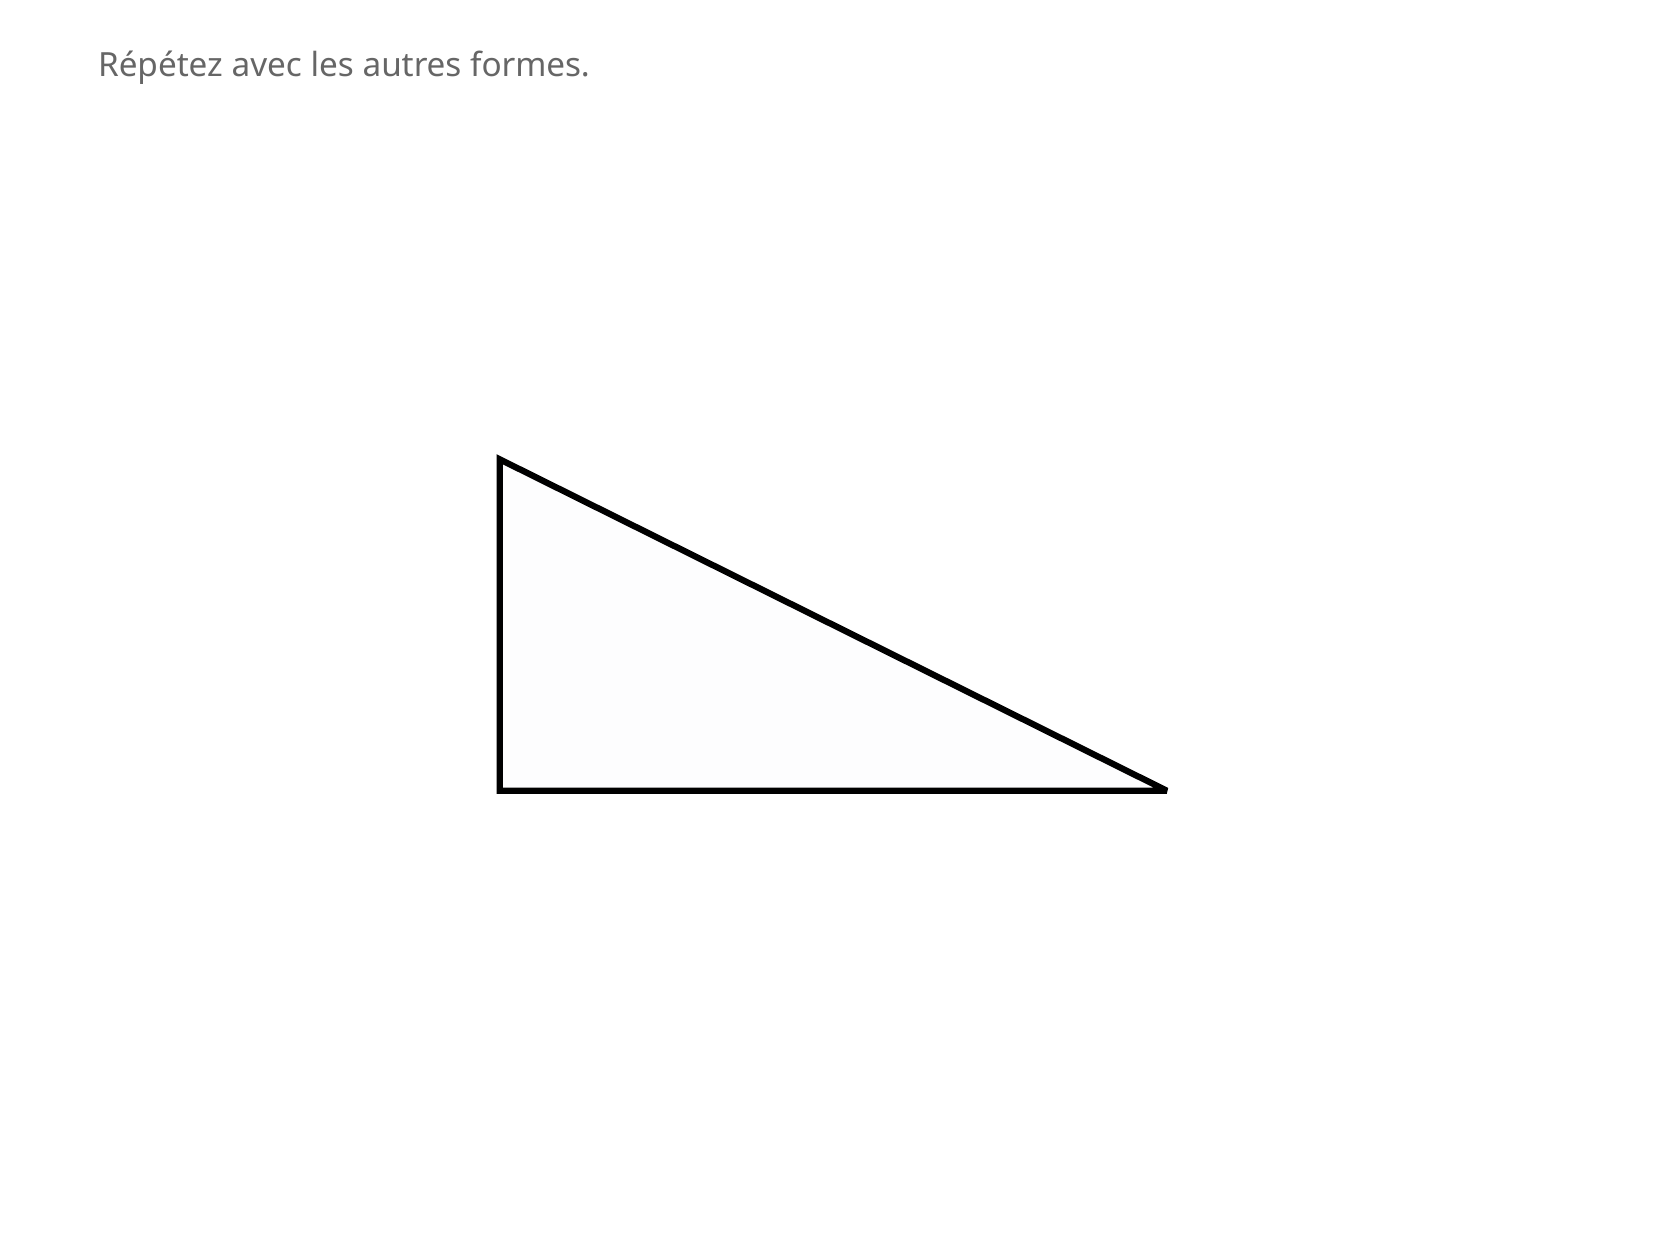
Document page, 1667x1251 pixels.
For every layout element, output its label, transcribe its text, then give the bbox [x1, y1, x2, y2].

text_box Répétez avec les autres formes. [83, 35, 683, 91]
text_box [498, 457, 1168, 792]
